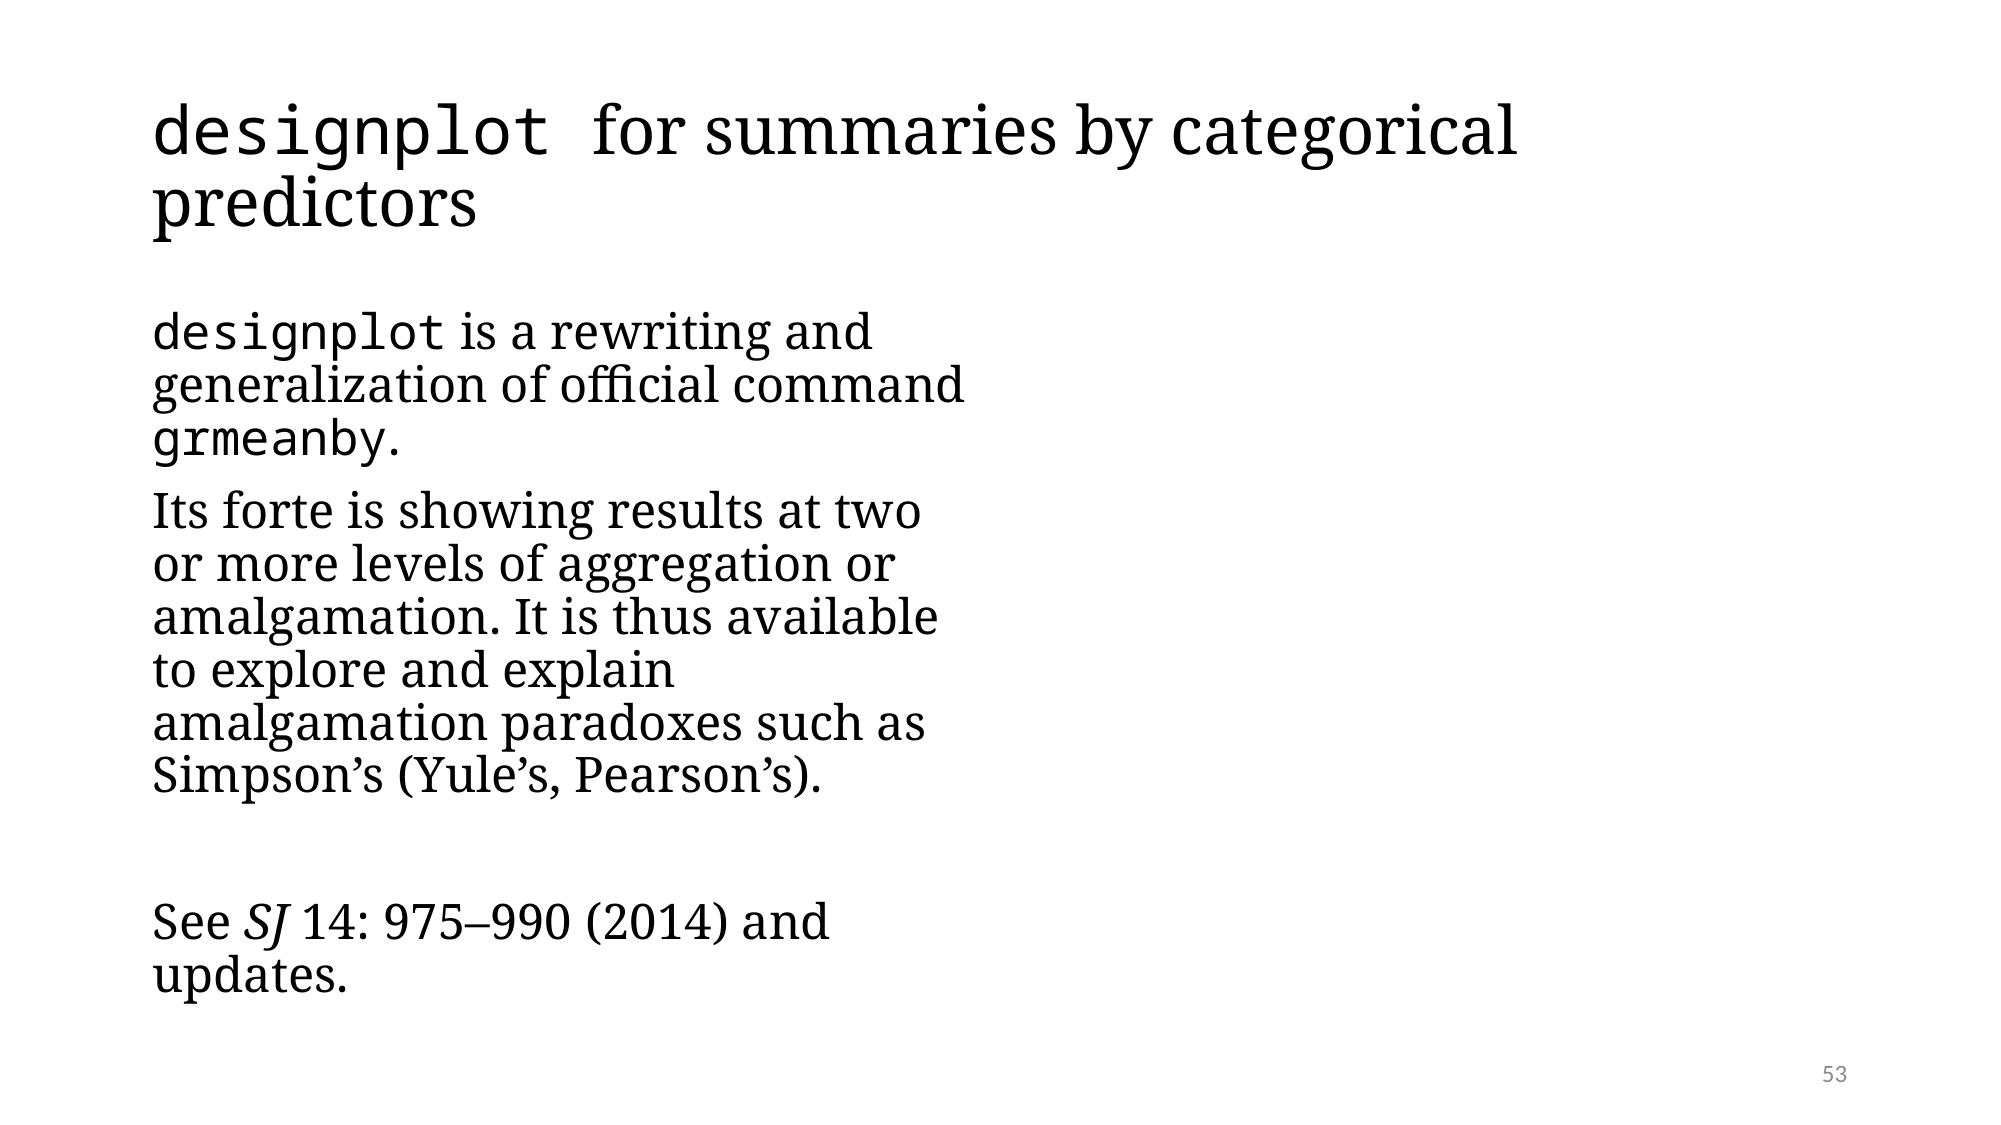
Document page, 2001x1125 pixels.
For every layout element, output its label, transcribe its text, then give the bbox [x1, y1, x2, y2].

slide_number 53 [1412, 1042, 1863, 1103]
title designplot for summaries by categorical predictors [137, 59, 1863, 278]
list designplot is a rewriting and generalization of official command grmeanby. Its forte is showing results at two or more levels of aggregation or amalgamation. It is thus available to explore and explain amalgamation paradoxes such as Simpson’s (Yule’s, Pearson’s). See SJ 14: 975–990 (2014) and updates. [137, 299, 988, 1014]
